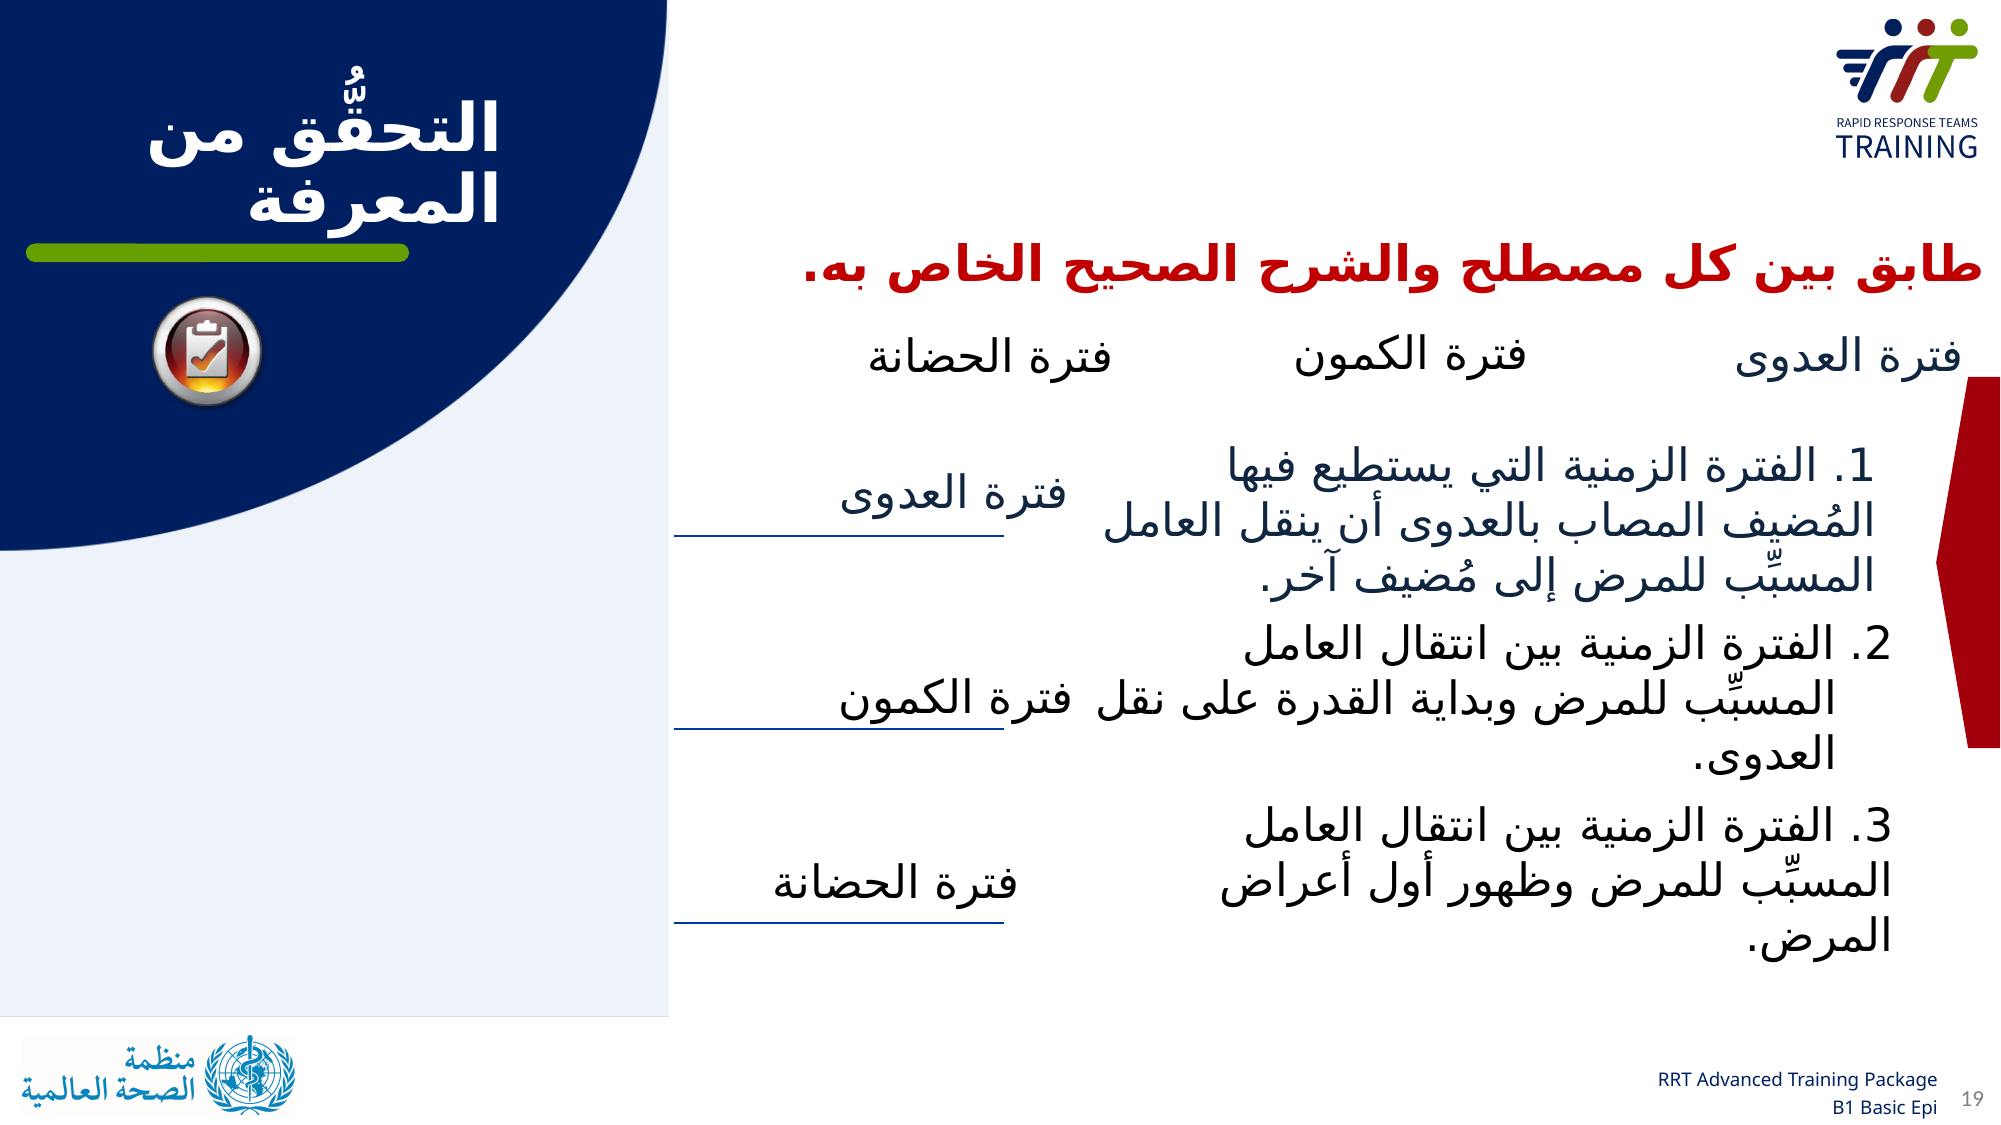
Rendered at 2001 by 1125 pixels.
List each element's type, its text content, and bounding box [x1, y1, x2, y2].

text_box فترة العدوى [635, 455, 1077, 525]
text_box فترة العدوى [1530, 317, 1972, 388]
text_box 2. الفترة الزمنية بين انتقال العامل المسبِّب للمرض وبداية القدرة على نقل العدوى. [1068, 605, 1901, 841]
text_box 3. الفترة الزمنية بين انتقال العامل المسبِّب للمرض وظهور أول أعراض المرض. [1069, 788, 1901, 1023]
text_box [25, 243, 410, 263]
text_box فترة الحضانة [652, 319, 1121, 390]
picture [22, 1035, 295, 1115]
picture [252, 1050, 258, 1059]
text_box 1. الفترة الزمنية التي يستطيع فيها المُضيف المصاب بالعدوى أن ينقل العامل المسبِّب للمرض إلى مُضيف آخر. [1068, 428, 1884, 663]
text_box فترة الكمون [1116, 316, 1537, 387]
title التحقُّق من المعرفة [24, 85, 511, 243]
picture [1835, 19, 1978, 167]
picture [0, 0, 669, 1018]
text_box فترة الحضانة [649, 845, 1027, 915]
text_box فترة الكمون [661, 660, 1082, 730]
text_box طابق بين كل مصطلح والشرح الصحيح الخاص به. [652, 224, 1994, 299]
